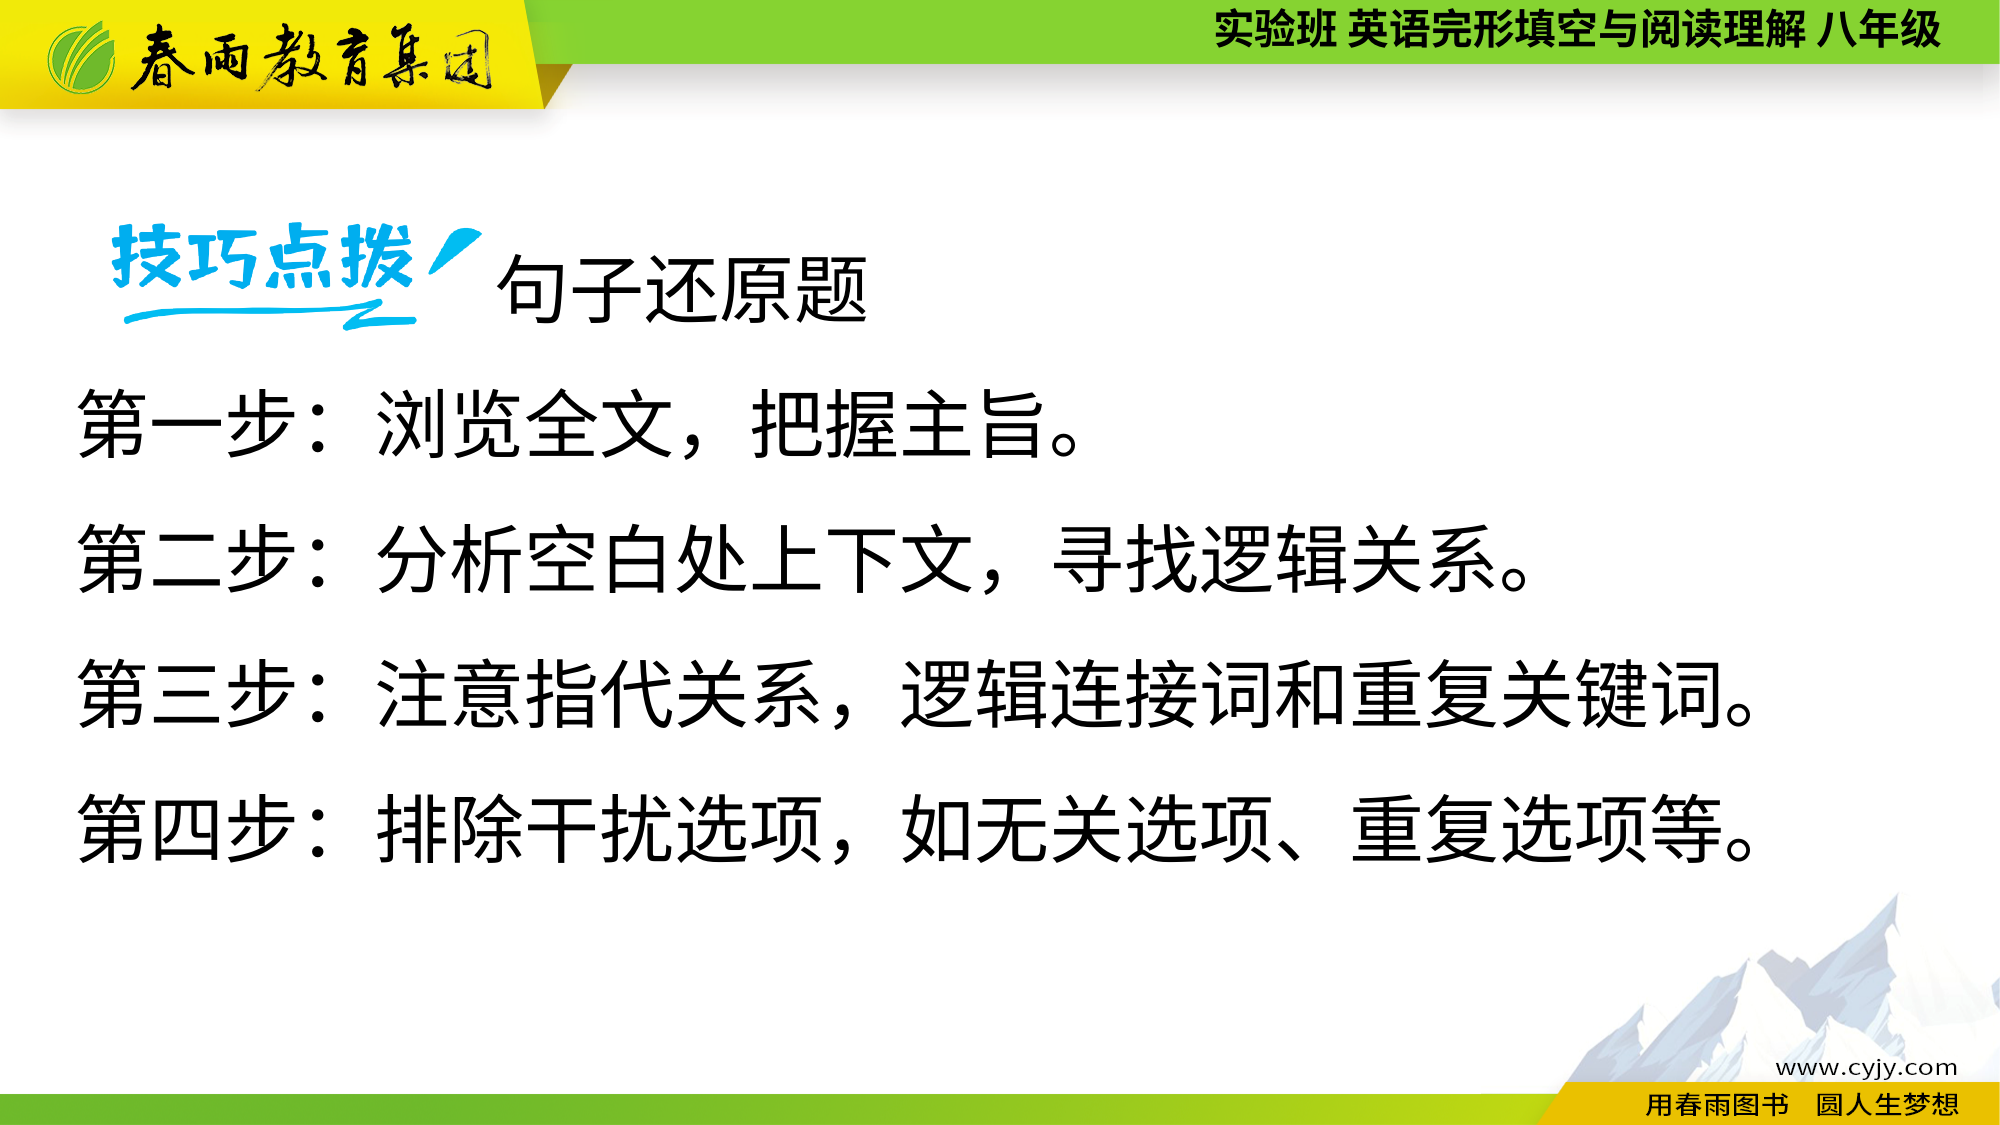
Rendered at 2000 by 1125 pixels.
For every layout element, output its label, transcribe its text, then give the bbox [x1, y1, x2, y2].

list 句子还原题 第一步：浏览全文，把握主旨。 第二步：分析空白处上下文，寻找逻辑关系。 第三步：注意指代关系，逻辑连接词和重复关键词。 第四步：排除干扰选项，如无关选项、重复选项等。 [59, 190, 1944, 870]
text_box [96, 184, 670, 340]
picture [0, 0, 2000, 1125]
